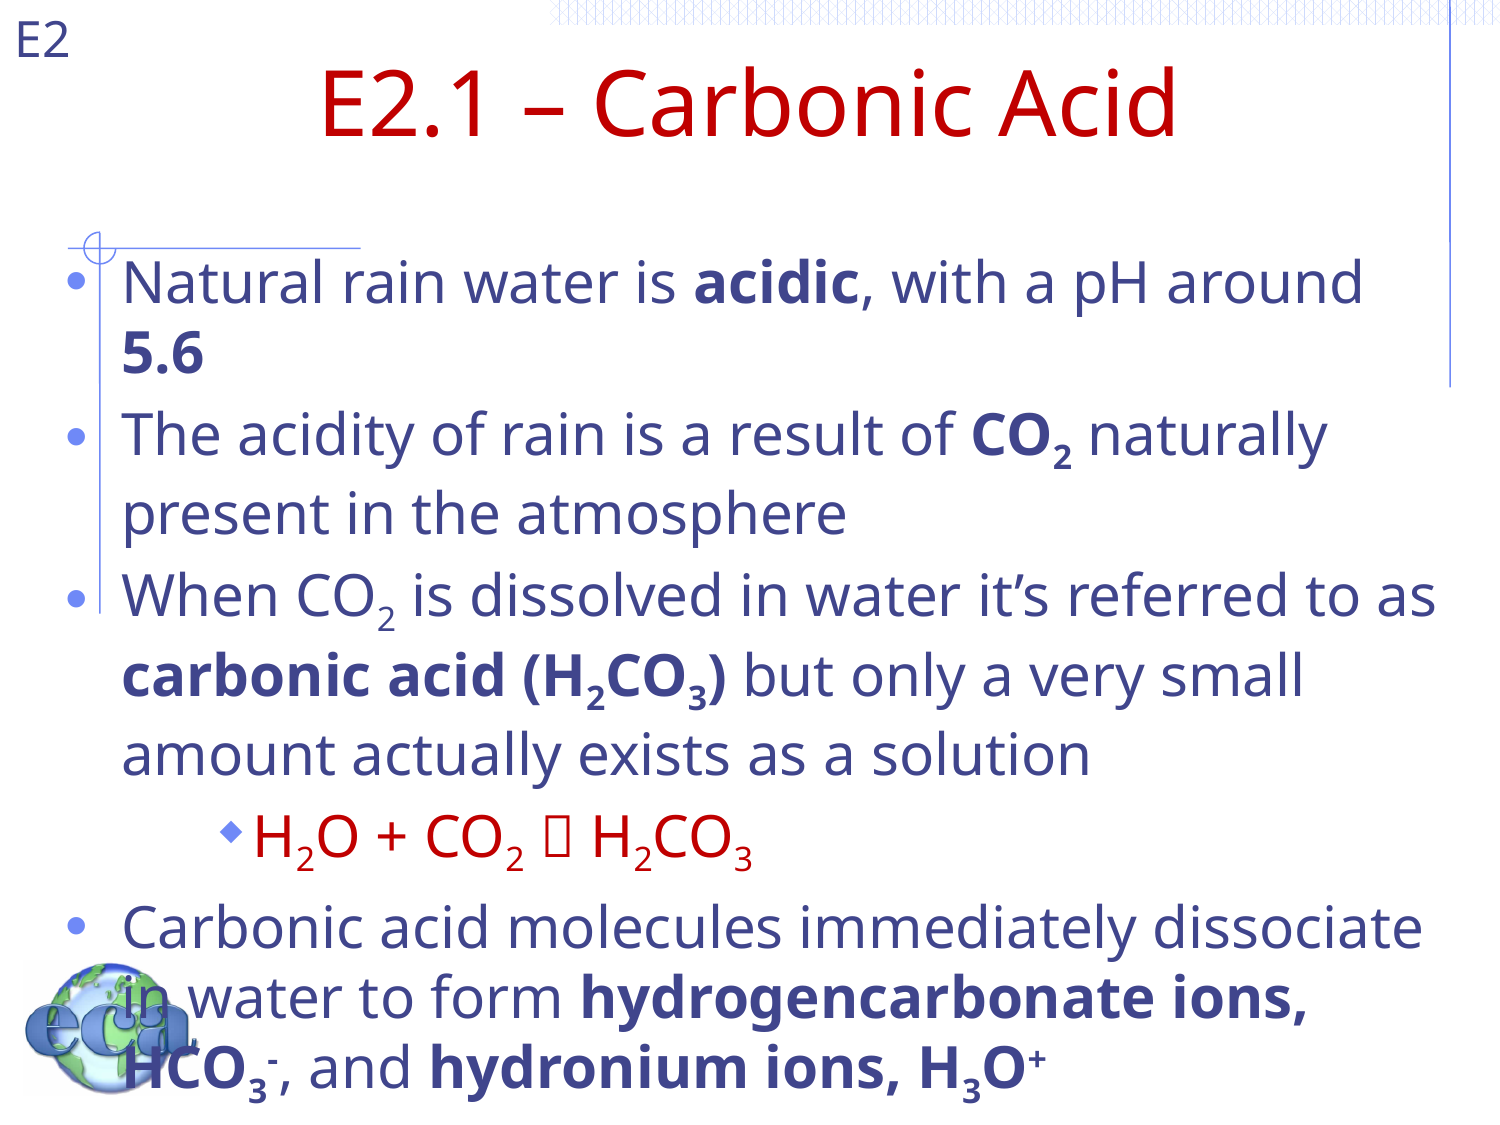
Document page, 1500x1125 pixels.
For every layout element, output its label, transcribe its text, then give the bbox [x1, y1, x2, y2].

picture [23, 960, 200, 1096]
title E2.1 – Carbonic Acid [37, 24, 1463, 163]
list Natural rain water is acidic, with a pH around 5.6 The acidity of rain is a result of CO2 naturally present in the atmosphere When CO2 is dissolved in water it’s referred to as carbonic acid (H2CO3) but only a very small amount actually exists as a solution H2O + CO2  H2CO3 Carbonic acid molecules immediately dissociate in water to form hydrogencarbonate ions, HCO3-, and hydronium ions, H3O+ H2CO3 + H2O  HCO3- + H3O+ [49, 237, 1463, 976]
